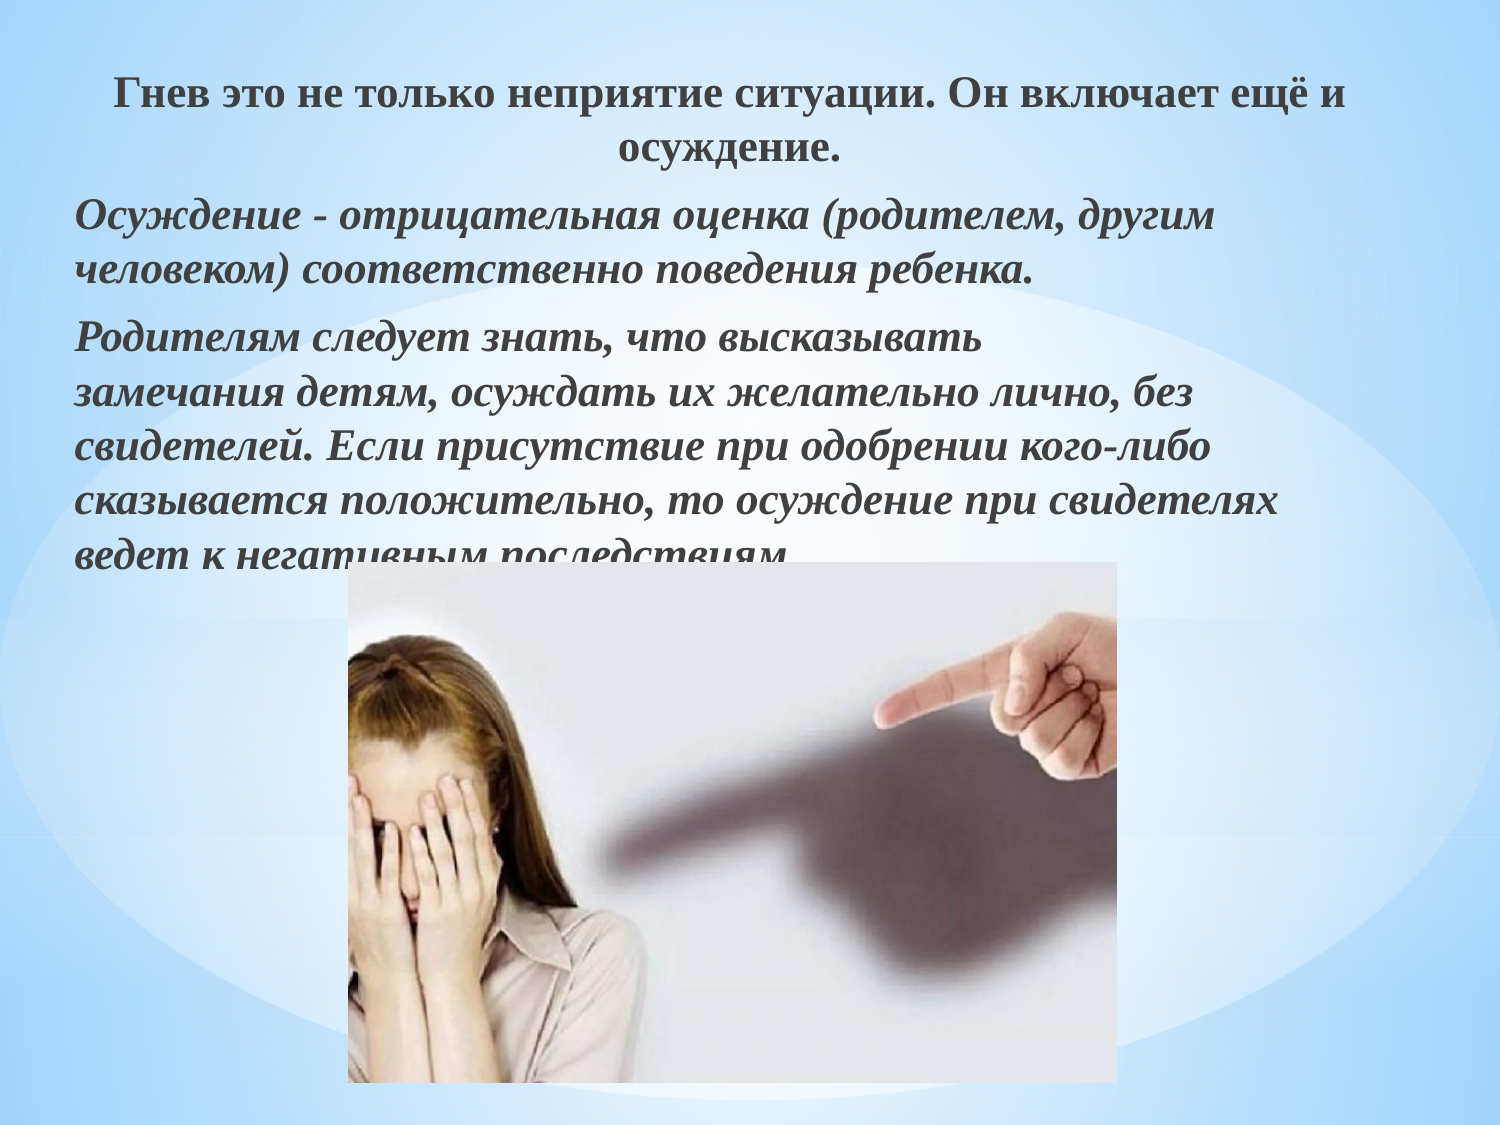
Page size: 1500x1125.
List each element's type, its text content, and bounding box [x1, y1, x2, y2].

picture [348, 562, 1117, 1083]
list Гнев это не только неприятие ситуации. Он включает ещё и осуждение. Осуждение - отрицательная оценка (родителем, другим человеком) соответственно поведения ребенка. Родителям следует знать, что высказывать замечания детям, осуждать их желательно лично, без свидетелей. Если присутствие при одобрении кого-либо сказывается положительно, то осуждение при свидетелях ведет к негативным последствиям. [53, 54, 1400, 587]
